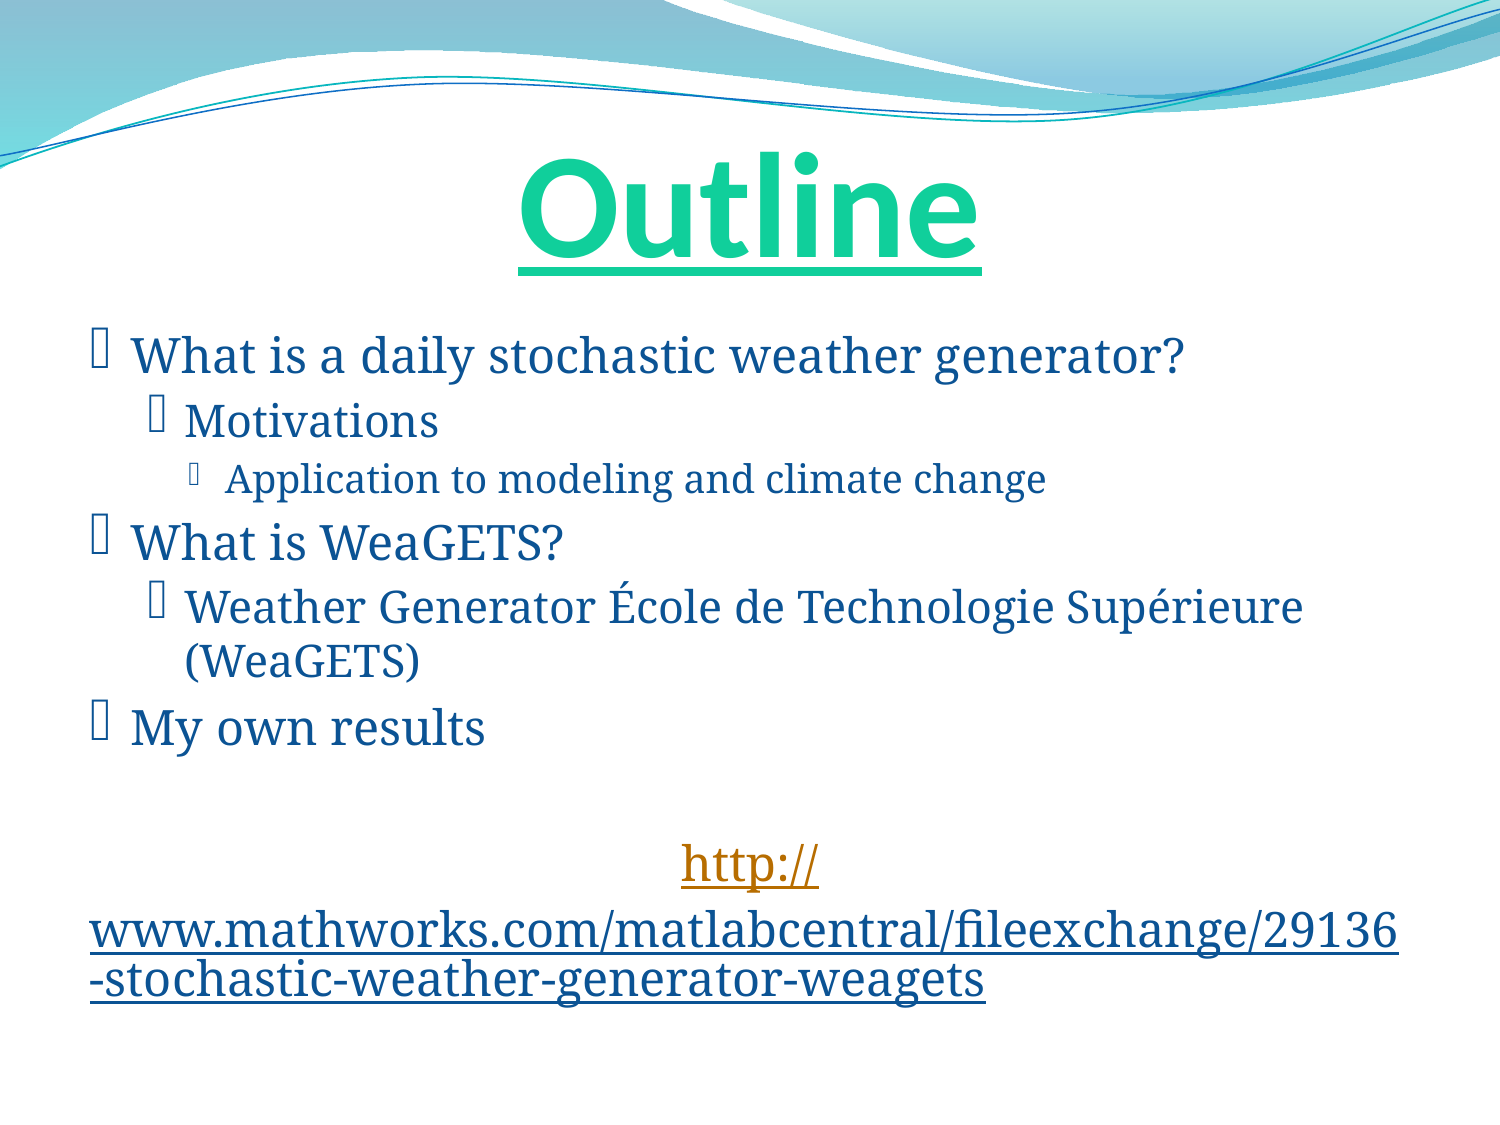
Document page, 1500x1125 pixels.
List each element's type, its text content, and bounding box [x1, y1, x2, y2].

title Outline [75, 99, 1425, 288]
list What is a daily stochastic weather generator? Motivations Application to modeling and climate change What is WeaGETS? Weather Generator École de Technologie Supérieure (WeaGETS) My own results http://www.mathworks.com/matlabcentral/fileexchange/29136-stochastic-weather-generator-weagets [75, 317, 1425, 1038]
